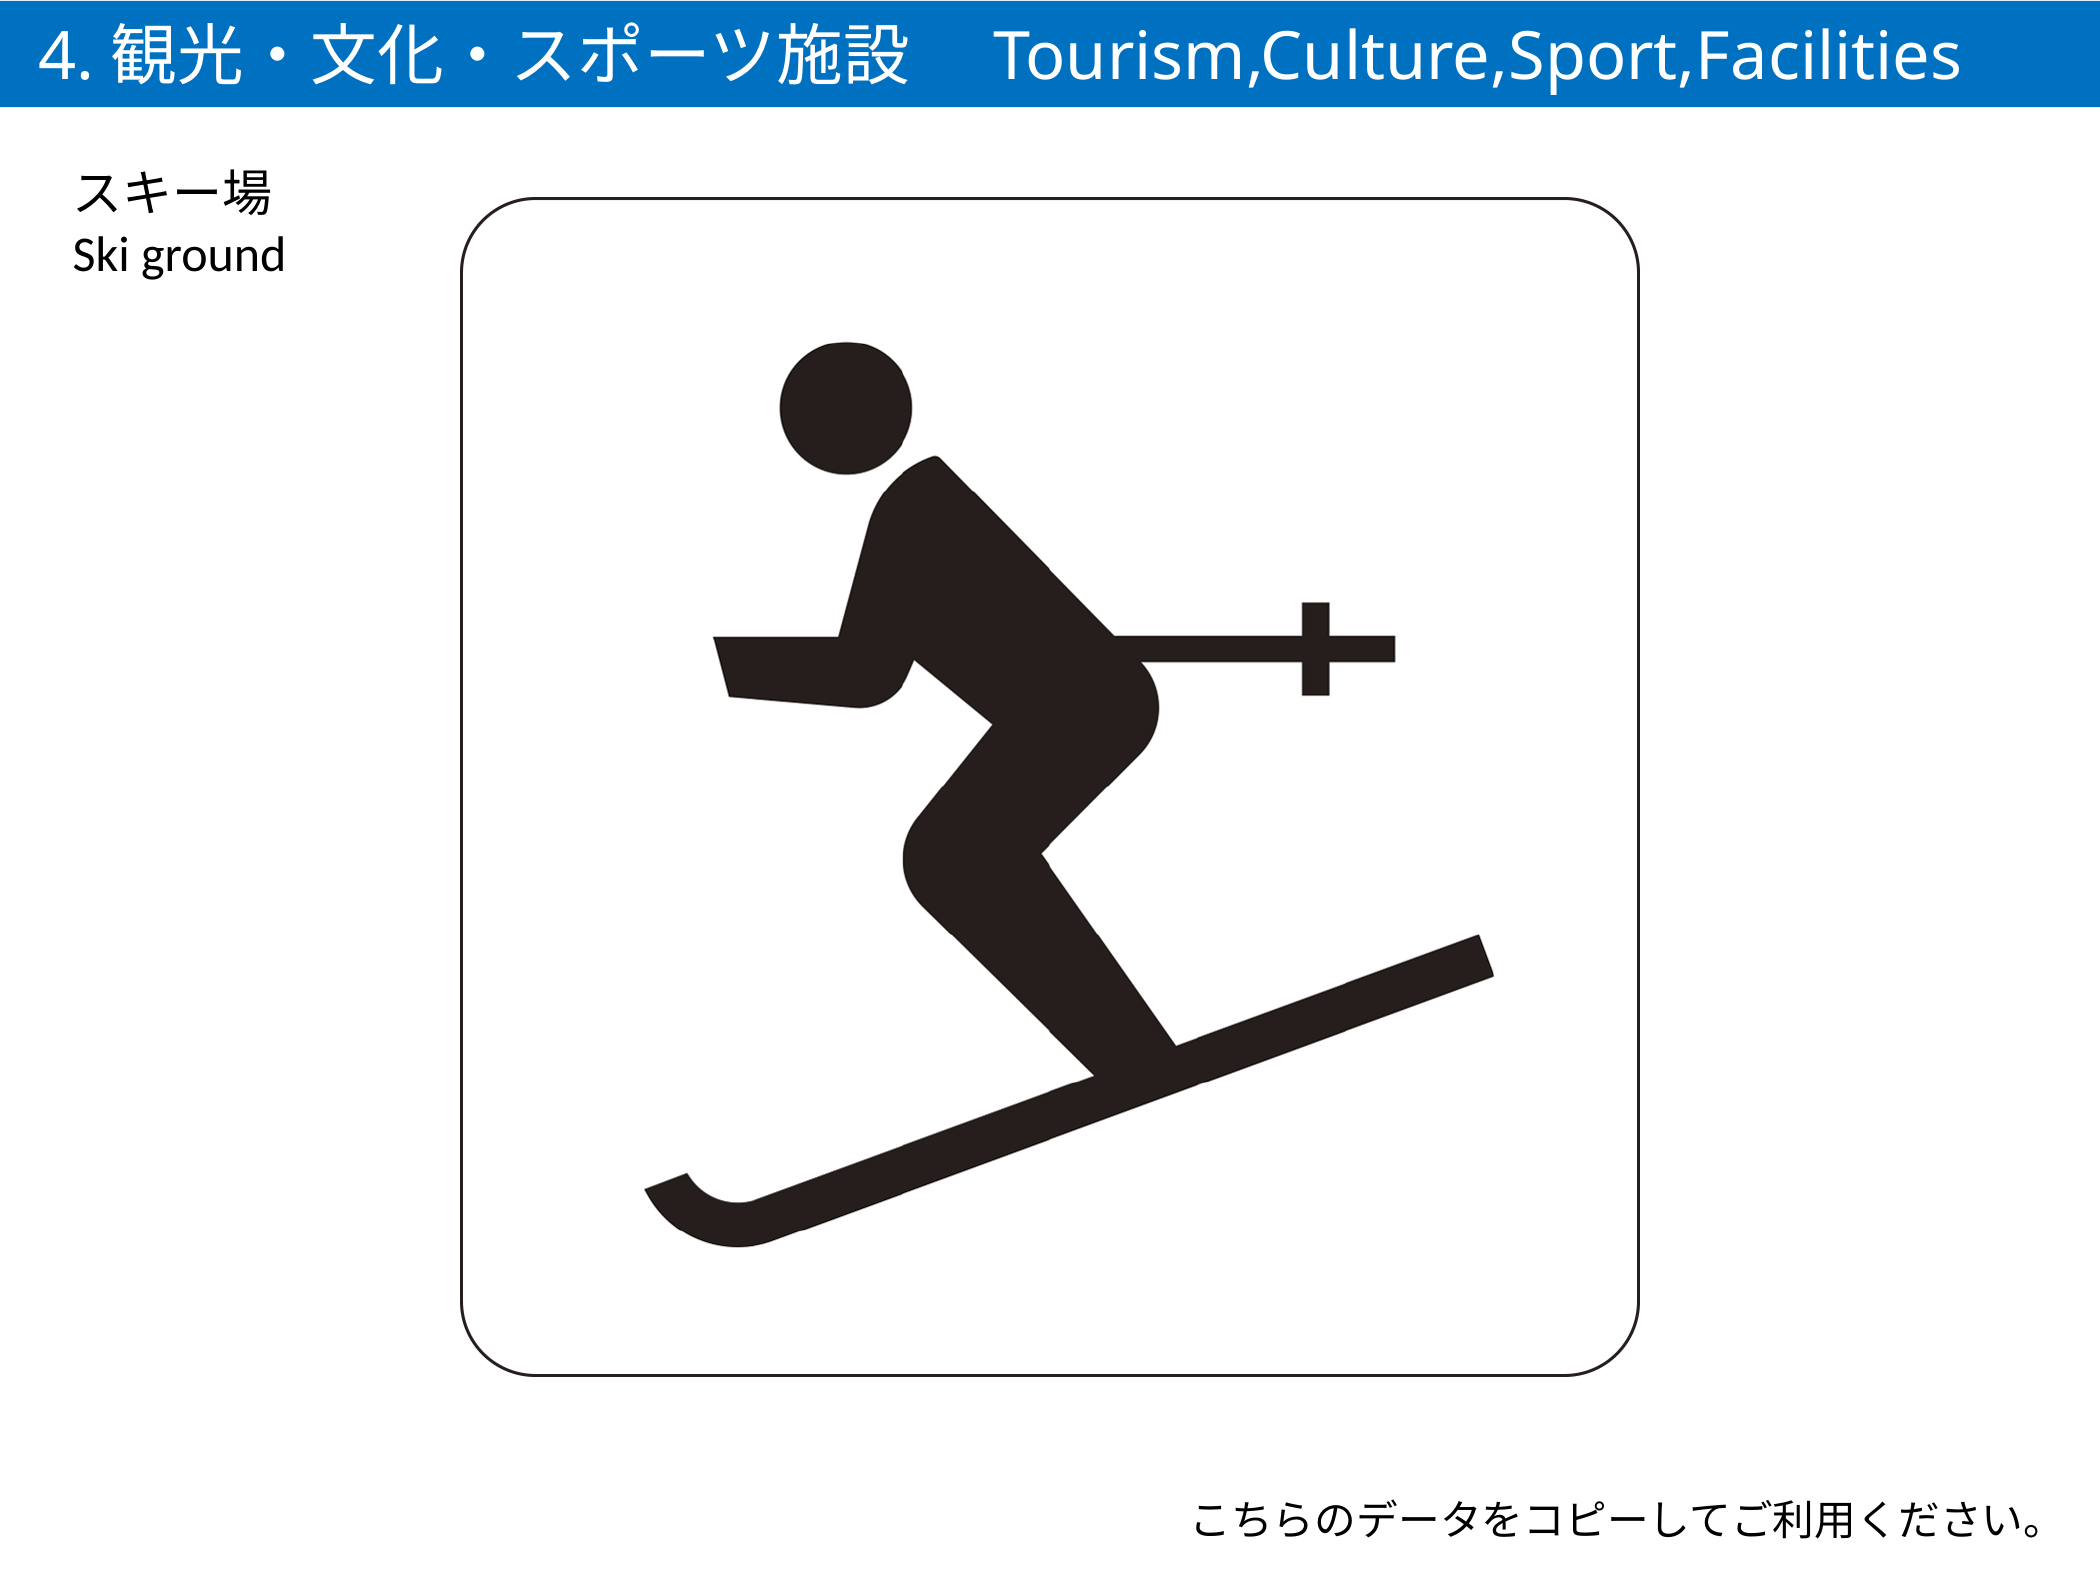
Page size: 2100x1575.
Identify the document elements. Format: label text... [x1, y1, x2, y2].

text_box スキー場 Ski ground [57, 153, 302, 289]
text_box 4.観光・文化・スポーツ施設 Tourism,Culture,Sport,Facilities [23, 5, 1979, 101]
text_box [0, 0, 2100, 108]
picture [459, 196, 1641, 1378]
text_box こちらのデータをコピーしてご利用ください。 [1174, 1486, 2081, 1552]
